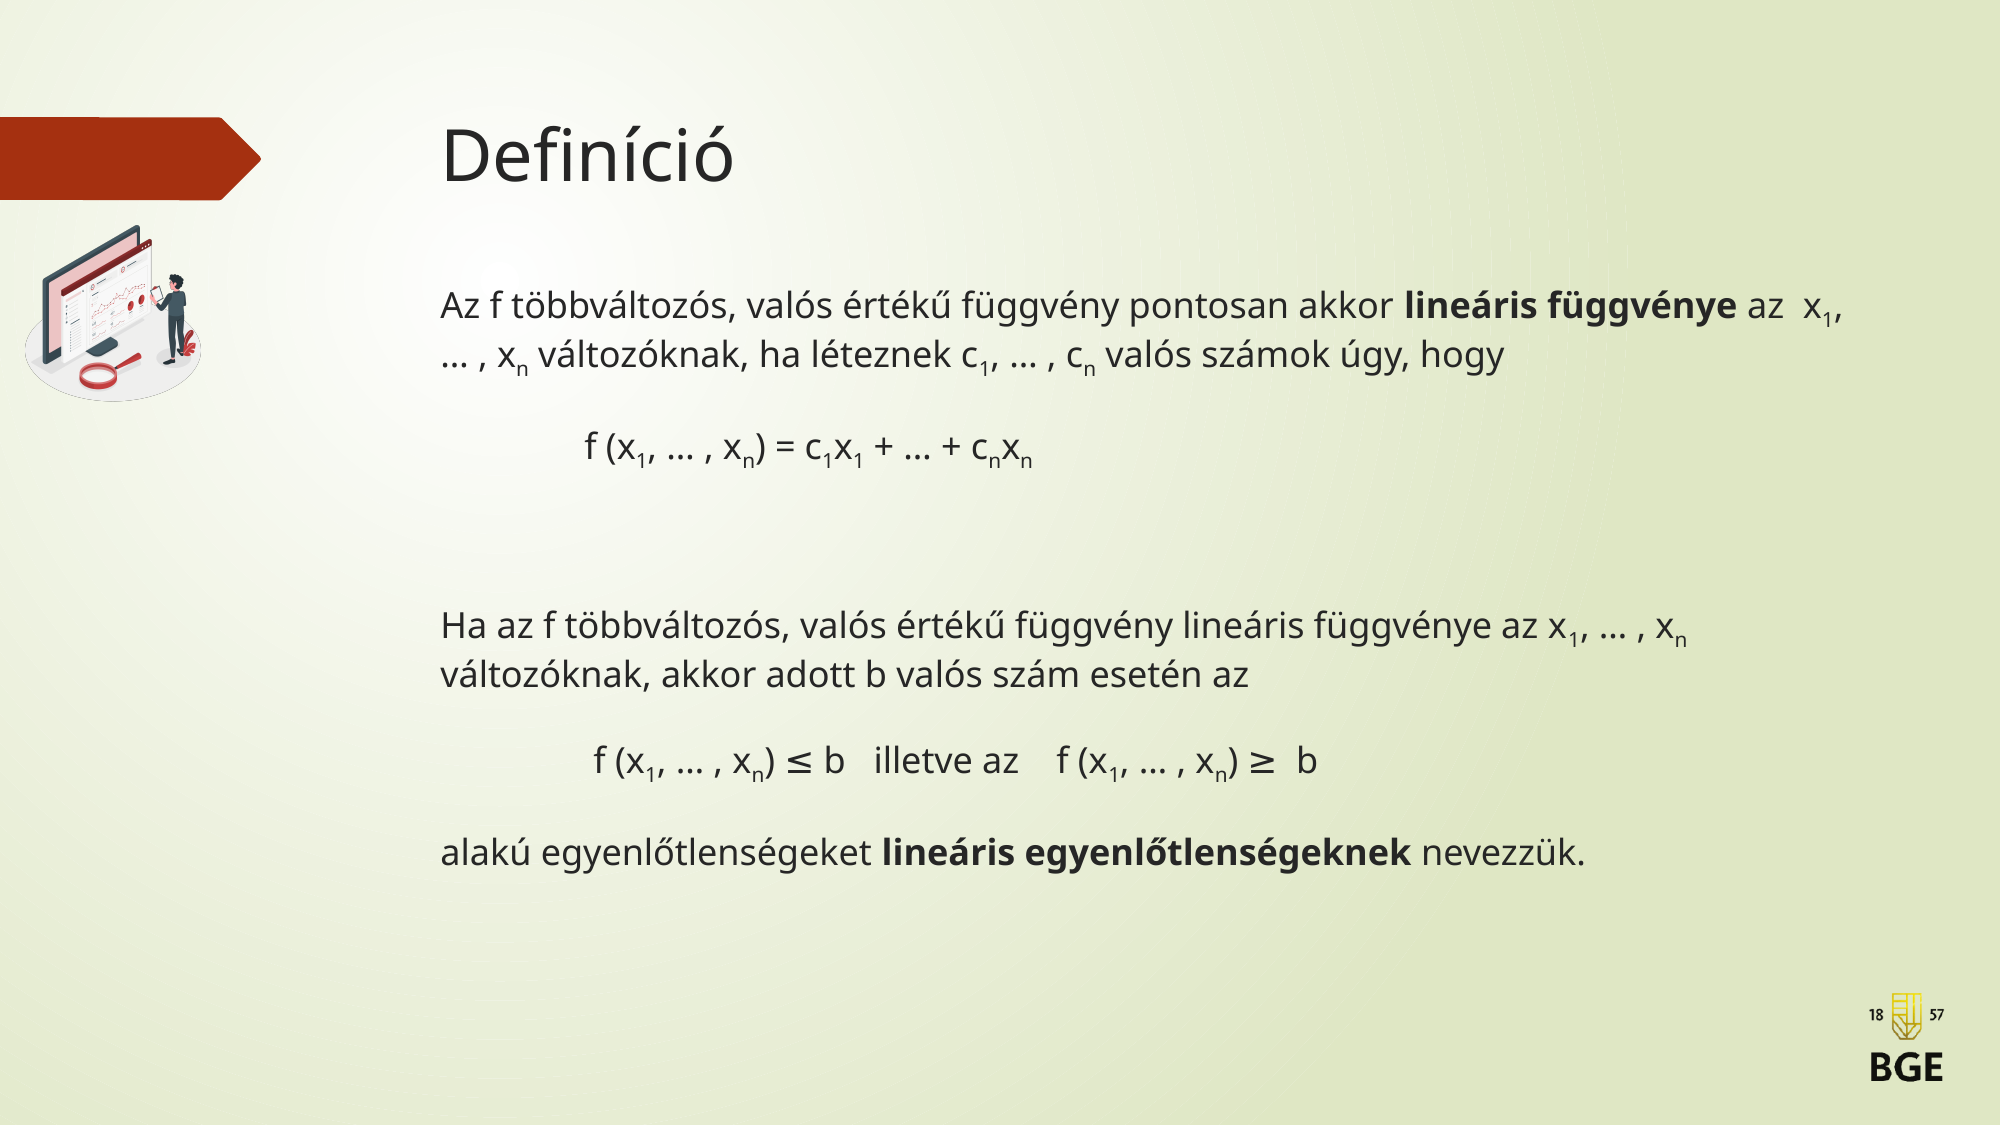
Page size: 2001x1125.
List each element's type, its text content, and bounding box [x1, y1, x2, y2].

picture [1853, 984, 1958, 1090]
title Definíció Az f többváltozós, valós értékű függvény pontosan akkor lineáris függvénye az x1, … , xn változóknak, ha léteznek c1, … , cn valós számok úgy, hogy f (x1, … , xn) = c1x1 + … + cnxn Ha az f többváltozós, valós értékű függvény lineáris függvénye az x1, … , xn változóknak, akkor adott b valós szám esetén az f (x1, … , xn) ≤ b illetve az f (x1, … , xn) ≥ b alakú egyenlőtlenségeket lineáris egyenlőtlenségeknek nevezzük. [425, 102, 1888, 922]
picture [17, 217, 208, 408]
